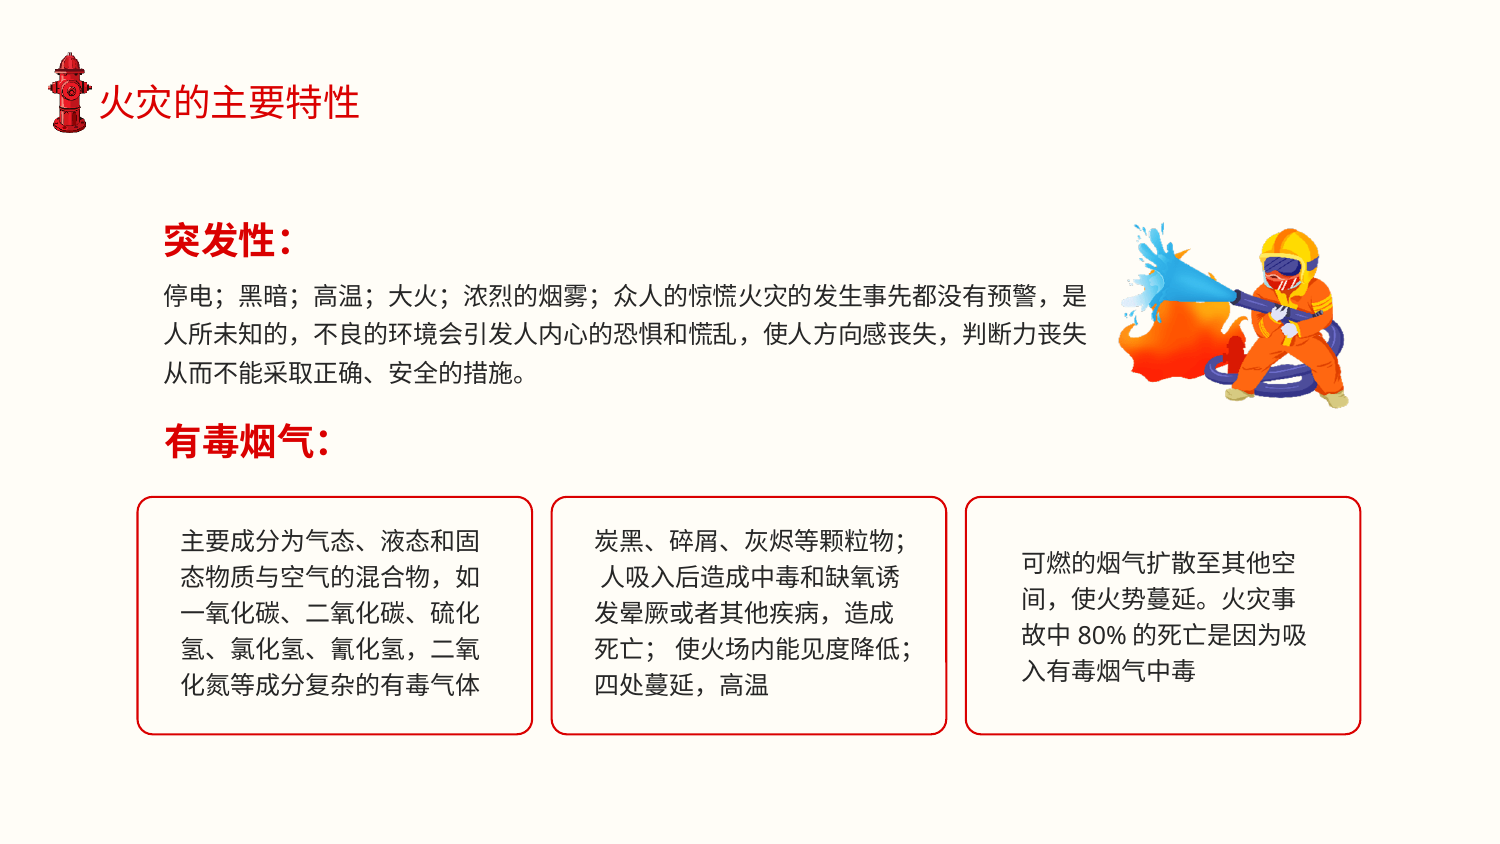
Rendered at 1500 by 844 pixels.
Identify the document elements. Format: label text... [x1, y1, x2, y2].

picture [1107, 201, 1388, 416]
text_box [965, 496, 1361, 735]
text_box 突发性： 停电；黑暗；高温；大火；浓烈的烟雾；众人的惊慌火灾的发生事先都没有预警，是人所未知的，不良的环境会引发人内心的恐惧和慌乱，使人方向感丧失，判断力丧失 从而不能采取正确、安全的措施。 [148, 196, 1107, 396]
picture [37, 46, 102, 137]
text_box 有毒烟气： [150, 396, 400, 470]
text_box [137, 496, 533, 735]
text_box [551, 496, 947, 735]
